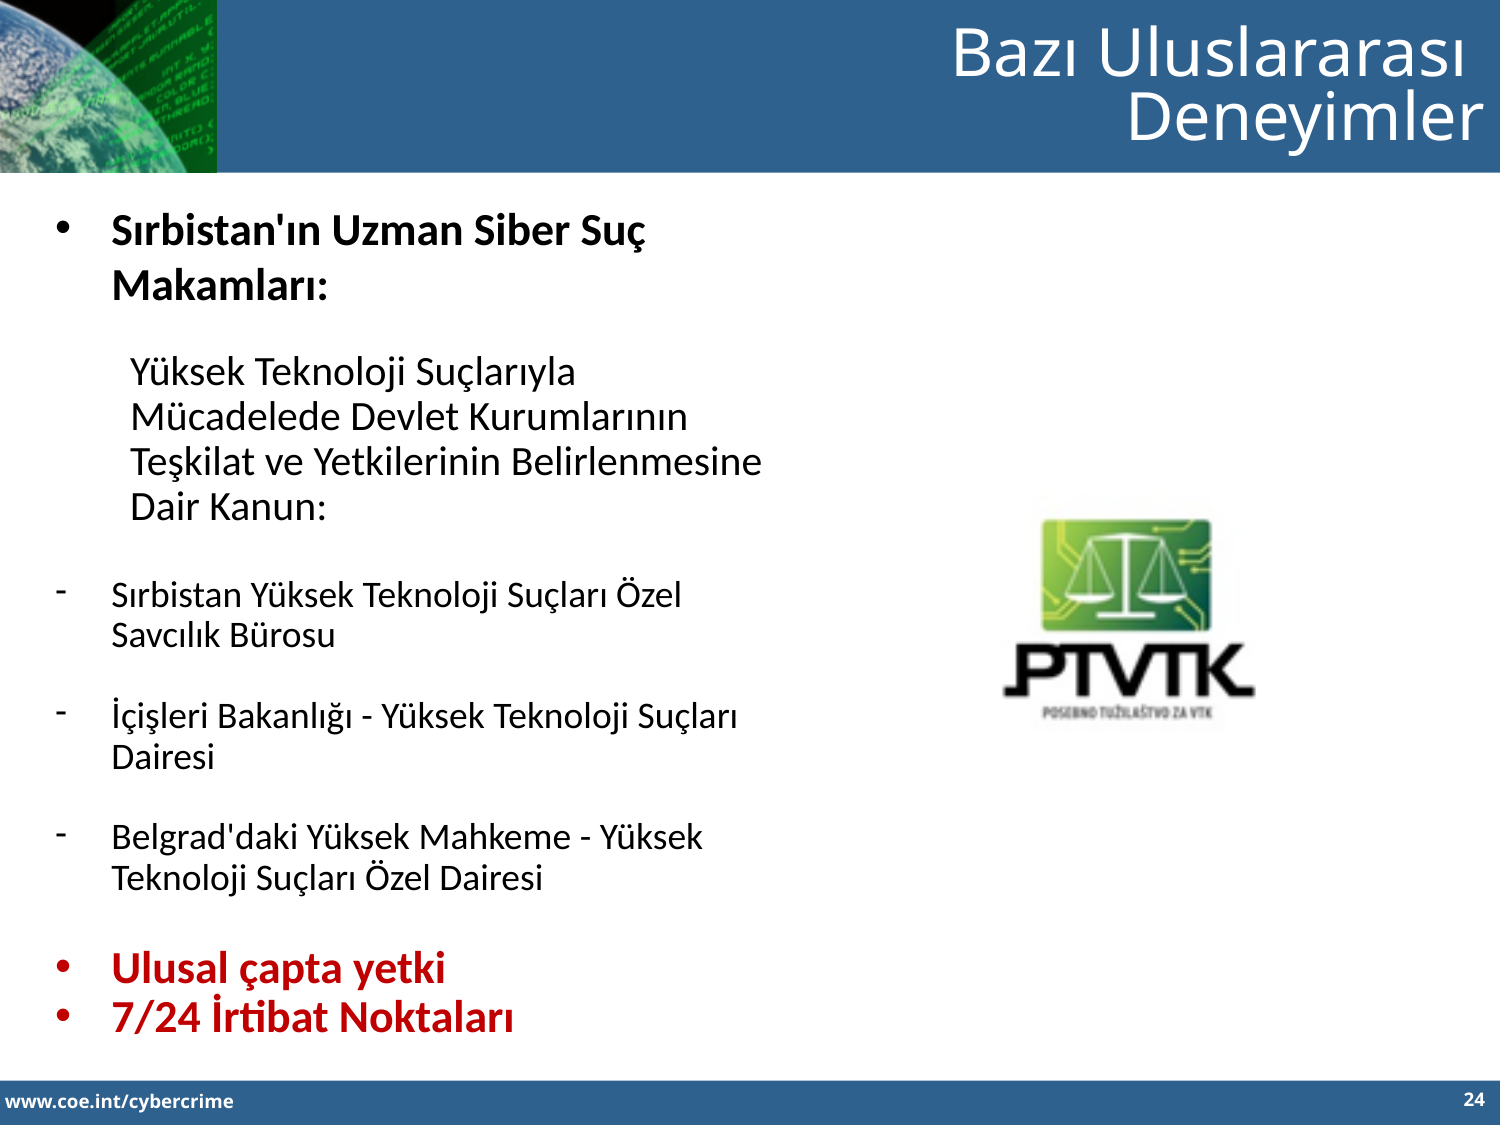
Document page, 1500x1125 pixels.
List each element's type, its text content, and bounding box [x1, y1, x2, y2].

text_box Bazı Uluslararası Deneyimler [351, 13, 1500, 166]
text_box Sırbistan'ın Uzman Siber Suç Makamları: Yüksek Teknoloji Suçlarıyla Mücadelede Devlet Kurumlarının Teşkilat ve Yetkilerinin Belirlenmesine Dair Kanun: Sırbistan Yüksek Teknoloji Suçları Özel Savcılık Bürosu İçişleri Bakanlığı - Yüksek Teknoloji Suçları Dairesi Belgrad'daki Yüksek Mahkeme - Yüksek Teknoloji Suçları Özel Dairesi Ulusal çapta yetki 7/24 İrtibat Noktaları [40, 192, 791, 1050]
picture [0, 1, 217, 173]
slide_number 24 [1149, 1079, 1500, 1125]
picture [884, 436, 1381, 789]
